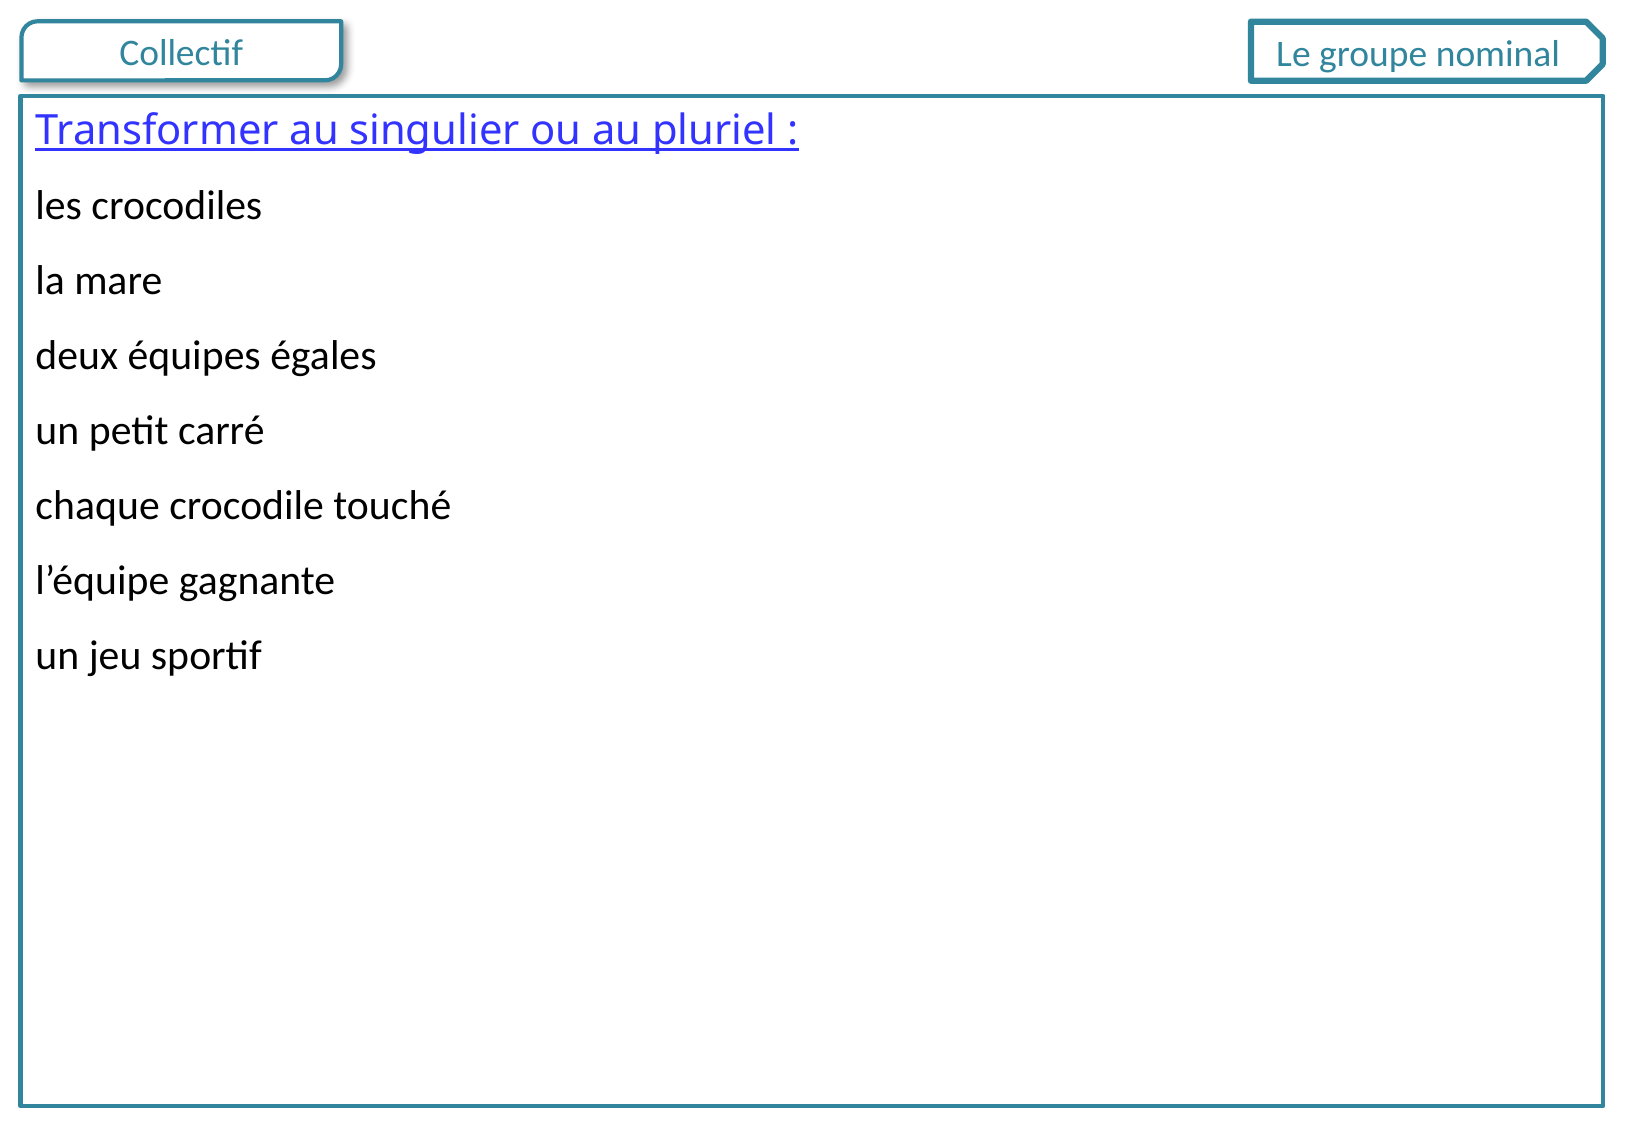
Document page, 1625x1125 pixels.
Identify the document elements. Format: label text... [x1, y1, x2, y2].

list Transformer au singulier ou au pluriel : les crocodiles la mare deux équipes égales un petit carré chaque crocodile touché l’équipe gagnante un jeu sportif [18, 94, 1605, 1108]
list Le groupe nominal [1251, 21, 1585, 81]
